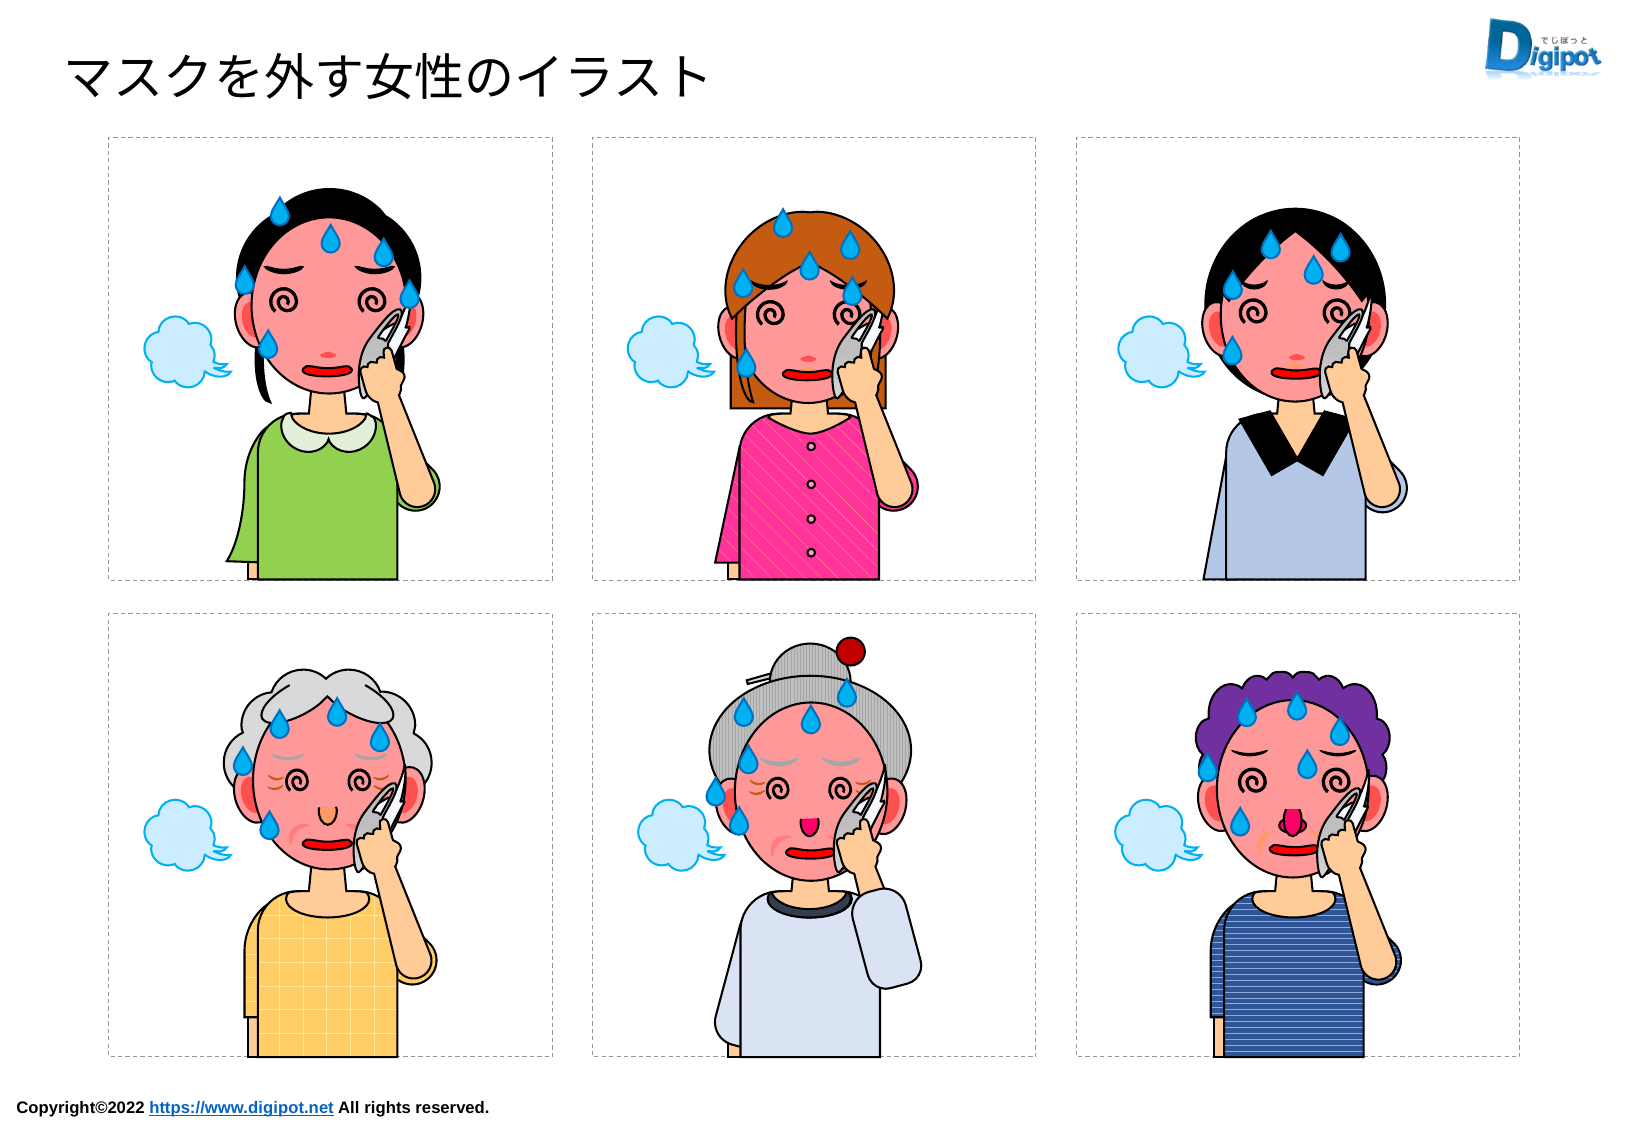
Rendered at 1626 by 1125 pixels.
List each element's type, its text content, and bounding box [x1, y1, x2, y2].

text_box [144, 669, 432, 1058]
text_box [638, 637, 914, 1058]
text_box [1115, 671, 1390, 1058]
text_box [144, 189, 423, 580]
text_box マスクを外す女性のイラスト [49, 38, 728, 113]
picture [1485, 18, 1602, 82]
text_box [627, 209, 899, 580]
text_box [1118, 191, 1388, 580]
